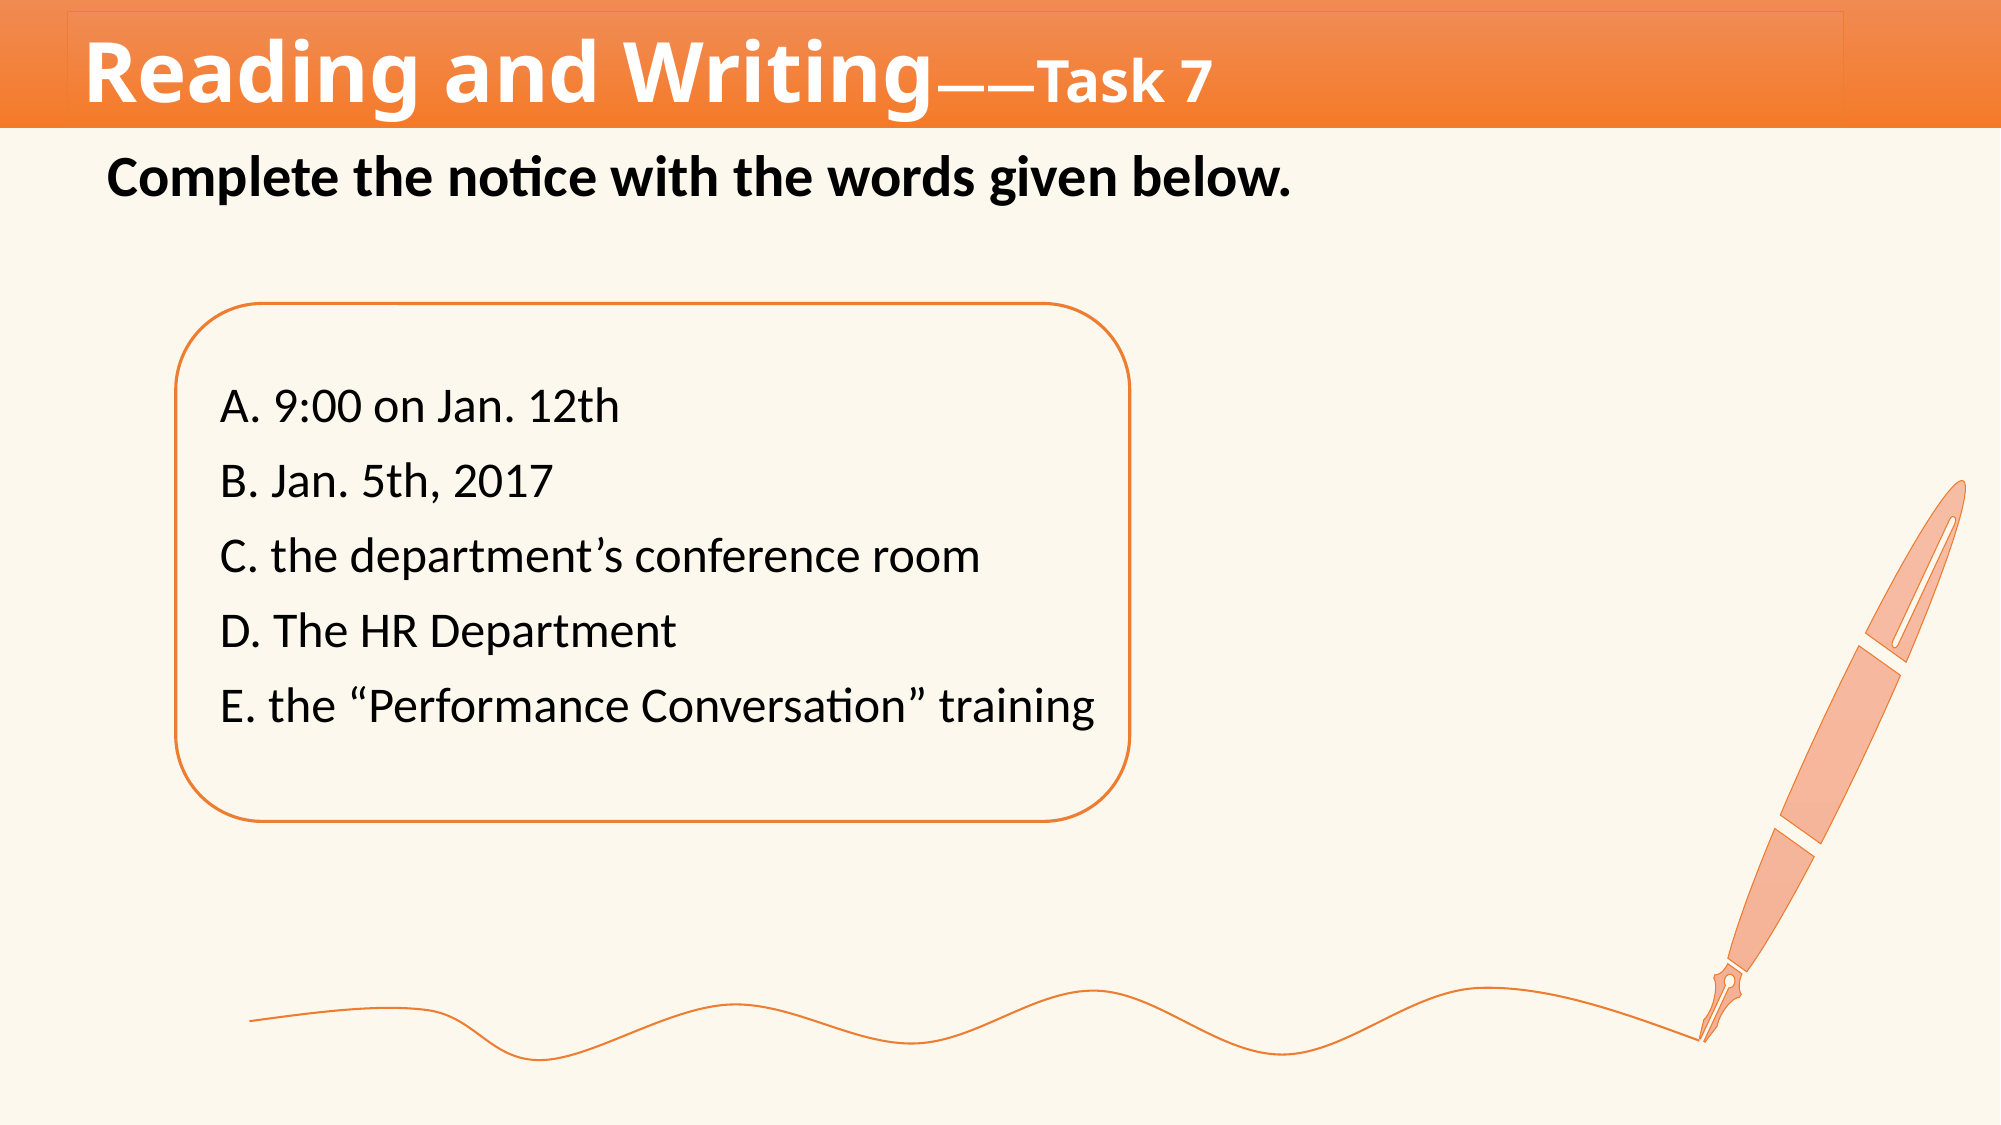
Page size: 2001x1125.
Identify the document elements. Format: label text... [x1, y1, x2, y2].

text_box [0, 0, 2000, 134]
text_box [1864, 480, 1966, 664]
text_box [1727, 827, 1815, 973]
text_box [249, 986, 1700, 1062]
text_box [1698, 962, 1743, 1043]
list Complete the notice with the words given below. A. 9:00 on Jan. 12th B. Jan. 5th, 2017 C. the department’s conference room D. The HR Department E. the “Performance Conversation” training [92, 146, 1902, 1014]
text_box [174, 302, 1131, 823]
text_box [1779, 644, 1902, 845]
